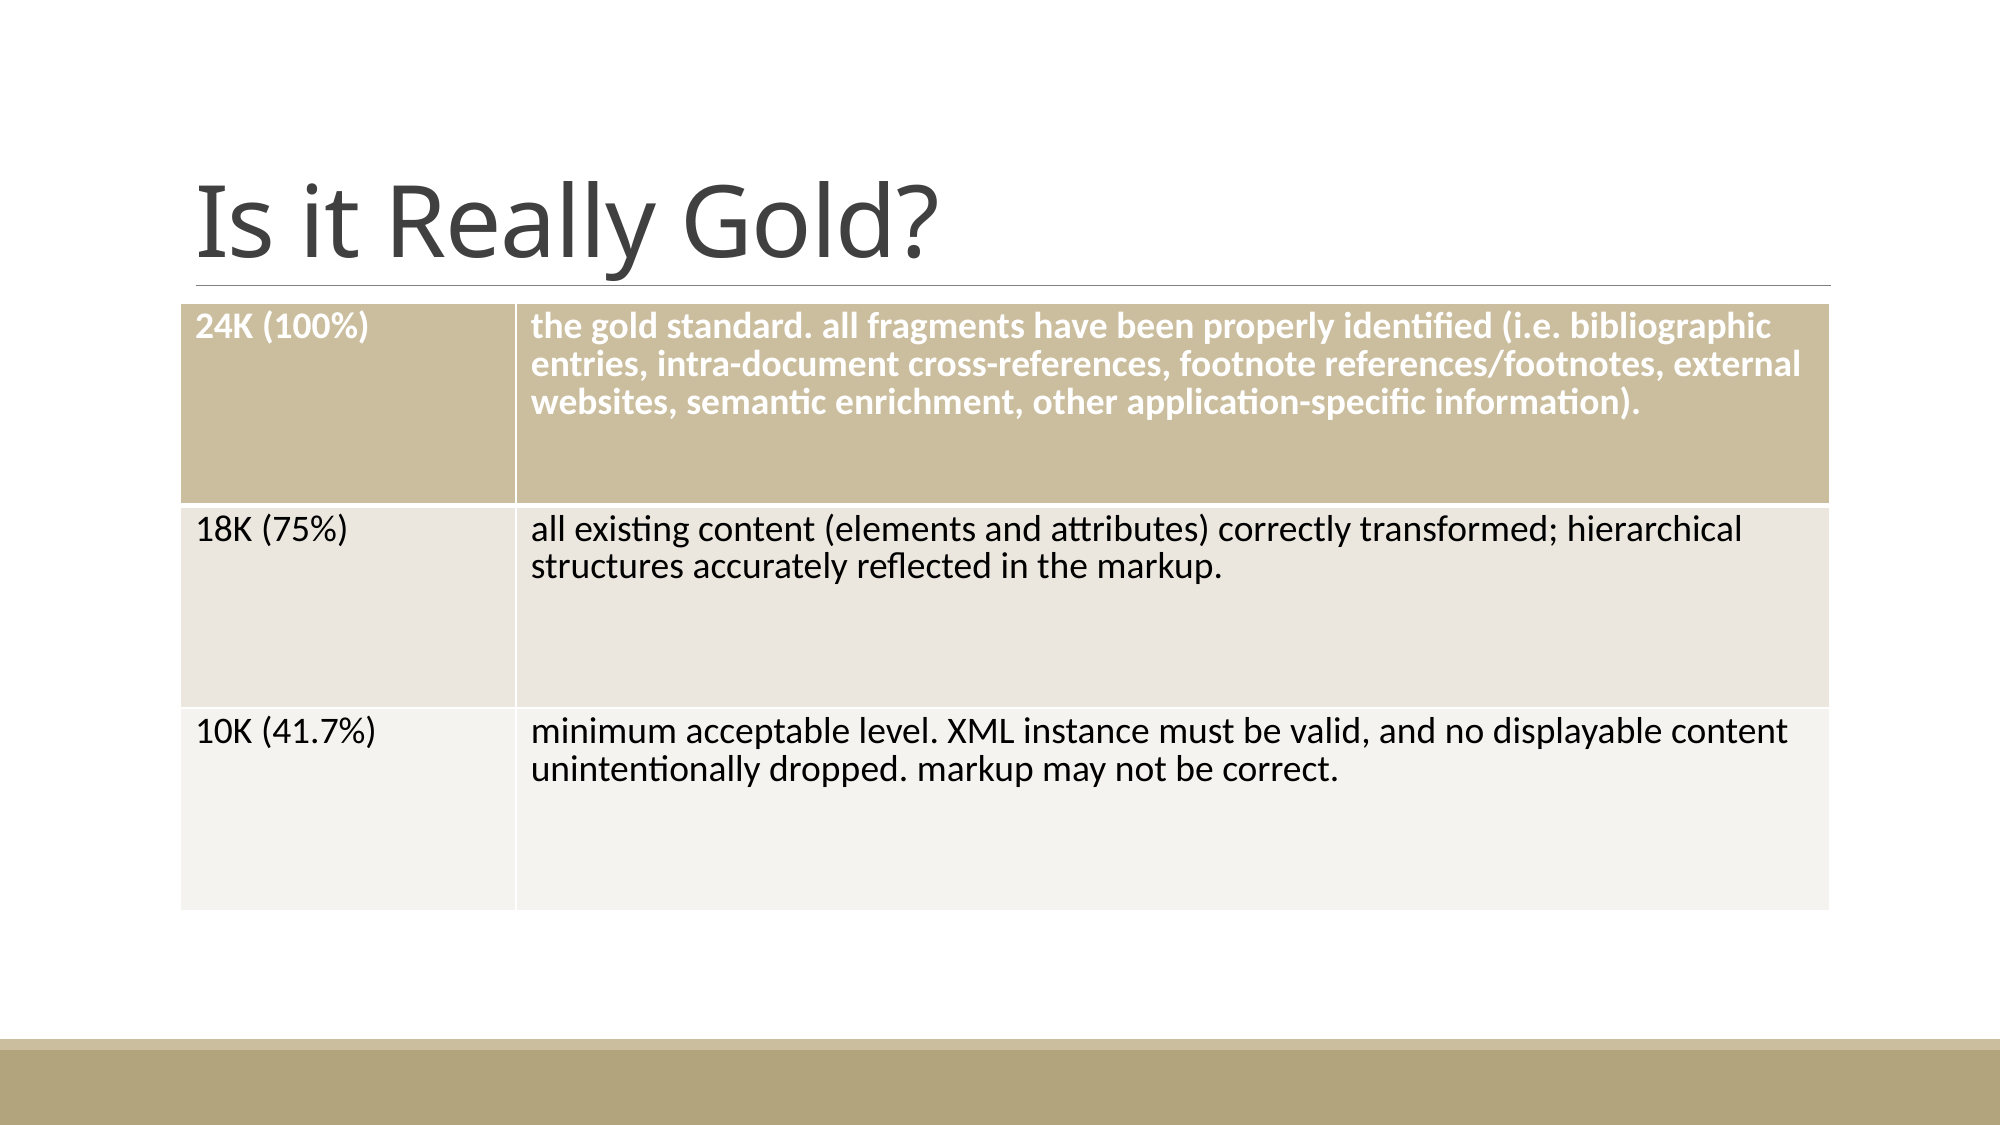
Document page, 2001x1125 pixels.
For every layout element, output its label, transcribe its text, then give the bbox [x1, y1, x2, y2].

table_cell all existing content (elements and attributes) correctly transformed; hierarchical structures accurately reflected in the markup. [517, 508, 1829, 707]
table_header 24K (100%) [181, 304, 515, 503]
title Is it Really Gold? [180, 47, 1830, 285]
table_cell 10K (41.7%) [181, 709, 515, 910]
table_header the gold standard. all fragments have been properly identified (i.e. bibliographic entries, intra-document cross-references, footnote references/footnotes, external websites, semantic enrichment, other application-specific information). [517, 304, 1829, 503]
table_cell minimum acceptable level. XML instance must be valid, and no displayable content unintentionally dropped. markup may not be correct. [517, 709, 1829, 910]
table_cell 18K (75%) [181, 508, 515, 707]
